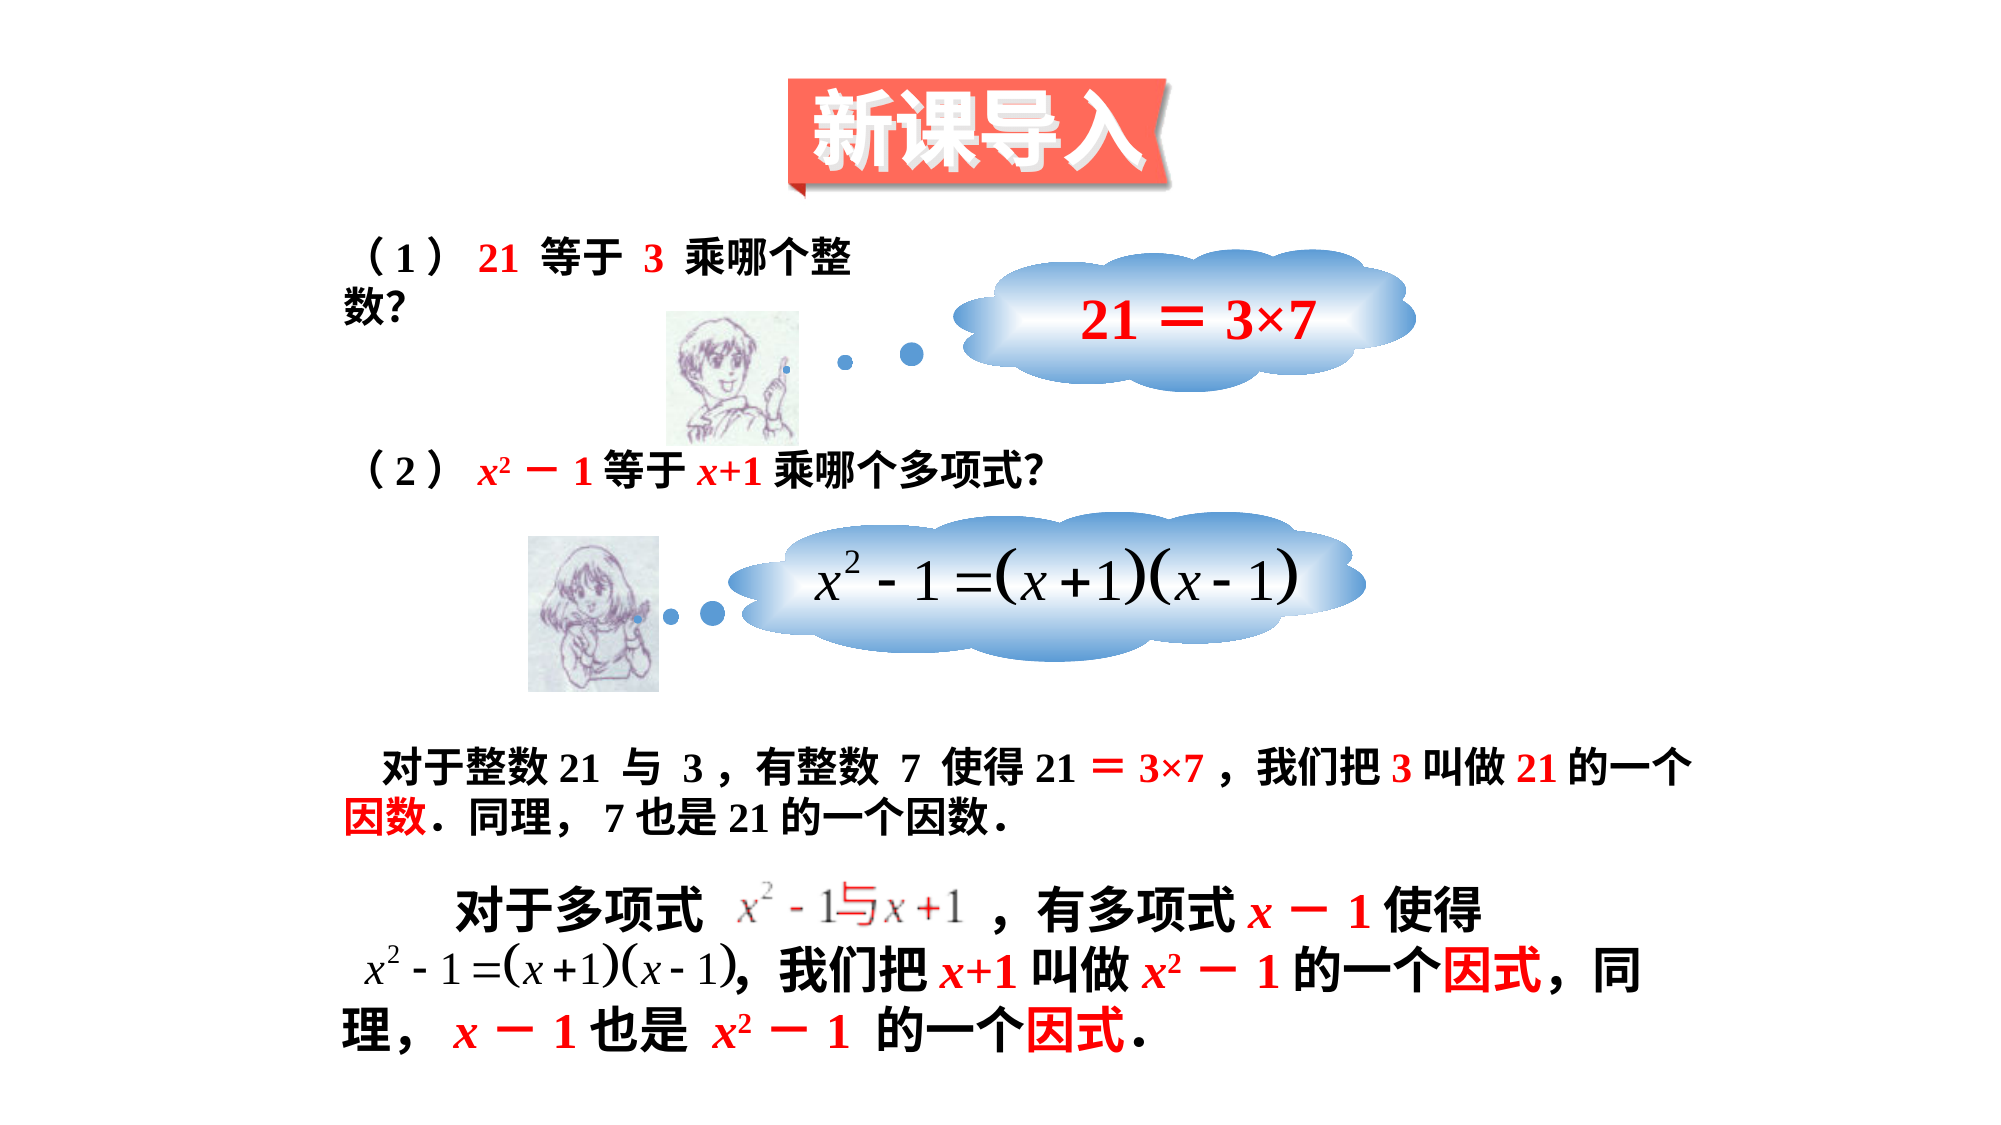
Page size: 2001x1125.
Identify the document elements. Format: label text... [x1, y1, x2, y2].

text_box [1226, 249, 1417, 346]
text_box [803, 536, 1304, 635]
text_box 对于整数21 与 3，有整数 7 使得21＝3×7，我们把3叫做21的一个因数．同理，7也是21的一个因数． [328, 733, 1729, 849]
text_box [953, 280, 1349, 393]
text_box [837, 354, 854, 371]
text_box 21＝3×7 [1066, 273, 1379, 359]
text_box [662, 608, 680, 626]
picture [666, 311, 799, 446]
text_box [326, 869, 1679, 1067]
text_box （2）x2－1等于x+1乘哪个多项式？ [328, 436, 1279, 502]
text_box [700, 600, 726, 626]
text_box [809, 511, 1367, 615]
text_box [777, 54, 1226, 280]
picture [528, 536, 659, 692]
text_box [728, 538, 803, 635]
text_box [899, 342, 924, 367]
text_box [815, 635, 1257, 662]
text_box （1）21 等于 3 乘哪个整数？ [328, 223, 904, 339]
